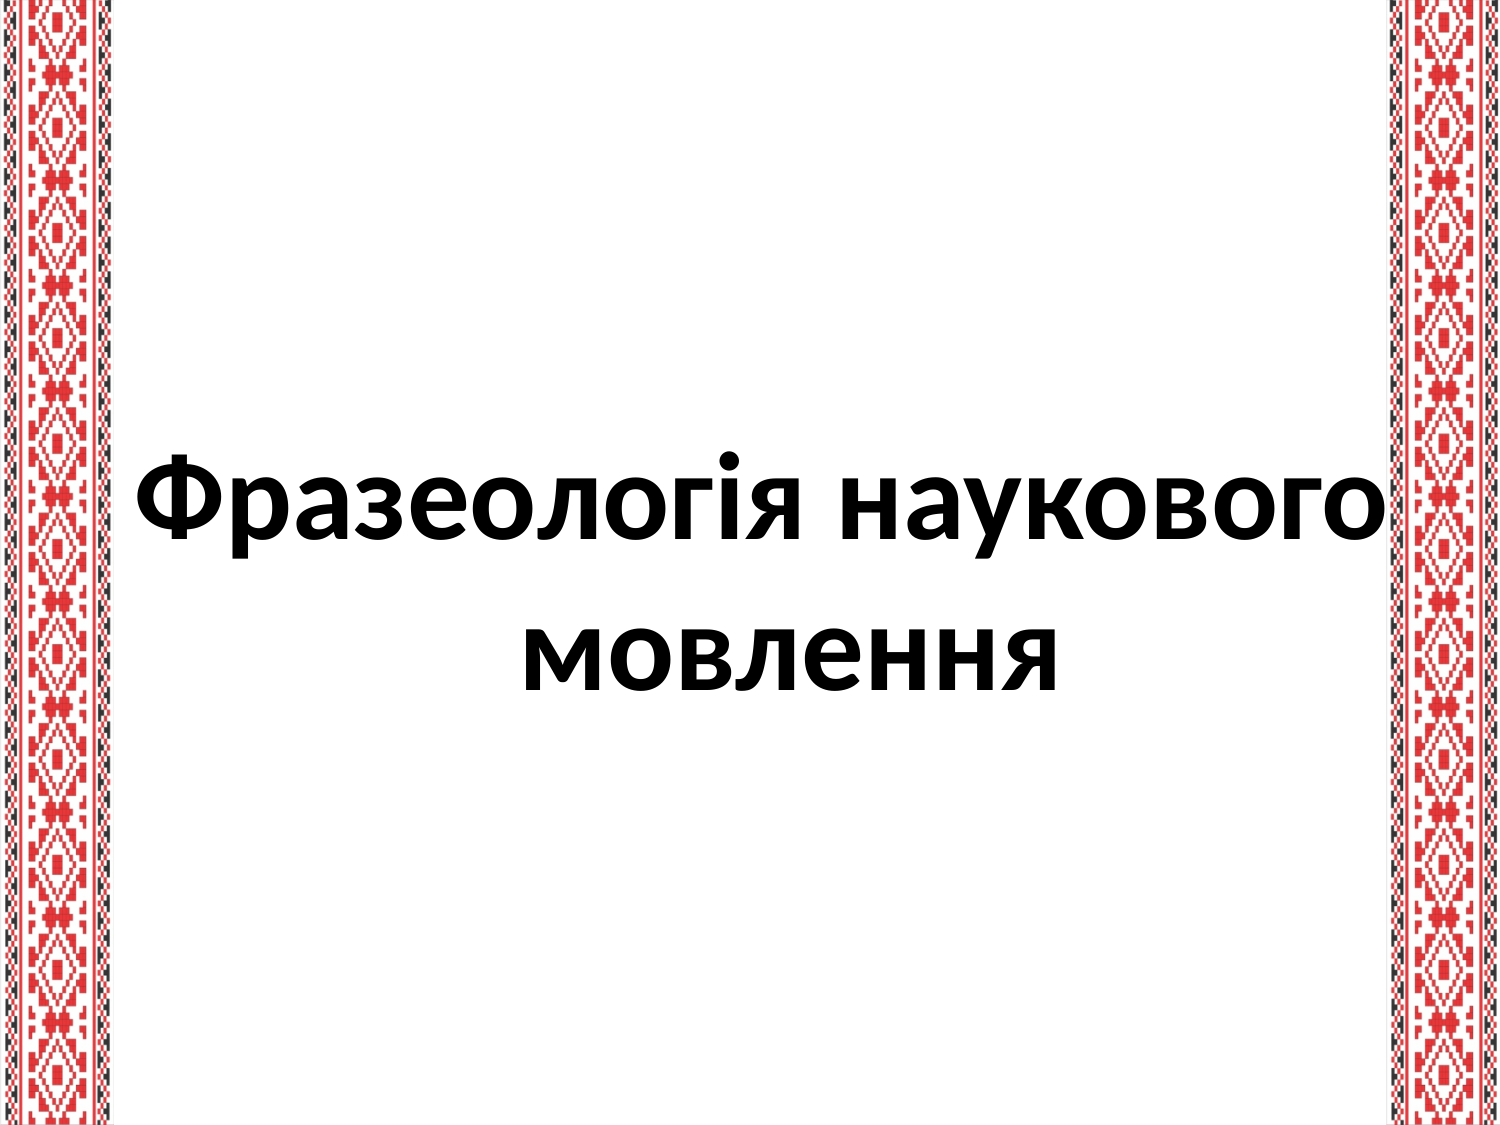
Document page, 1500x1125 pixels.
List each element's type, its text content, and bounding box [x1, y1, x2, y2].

list Фразеологія наукового мовлення [114, 262, 1386, 1005]
picture [880, 1, 1500, 1124]
picture [0, 1, 620, 1124]
